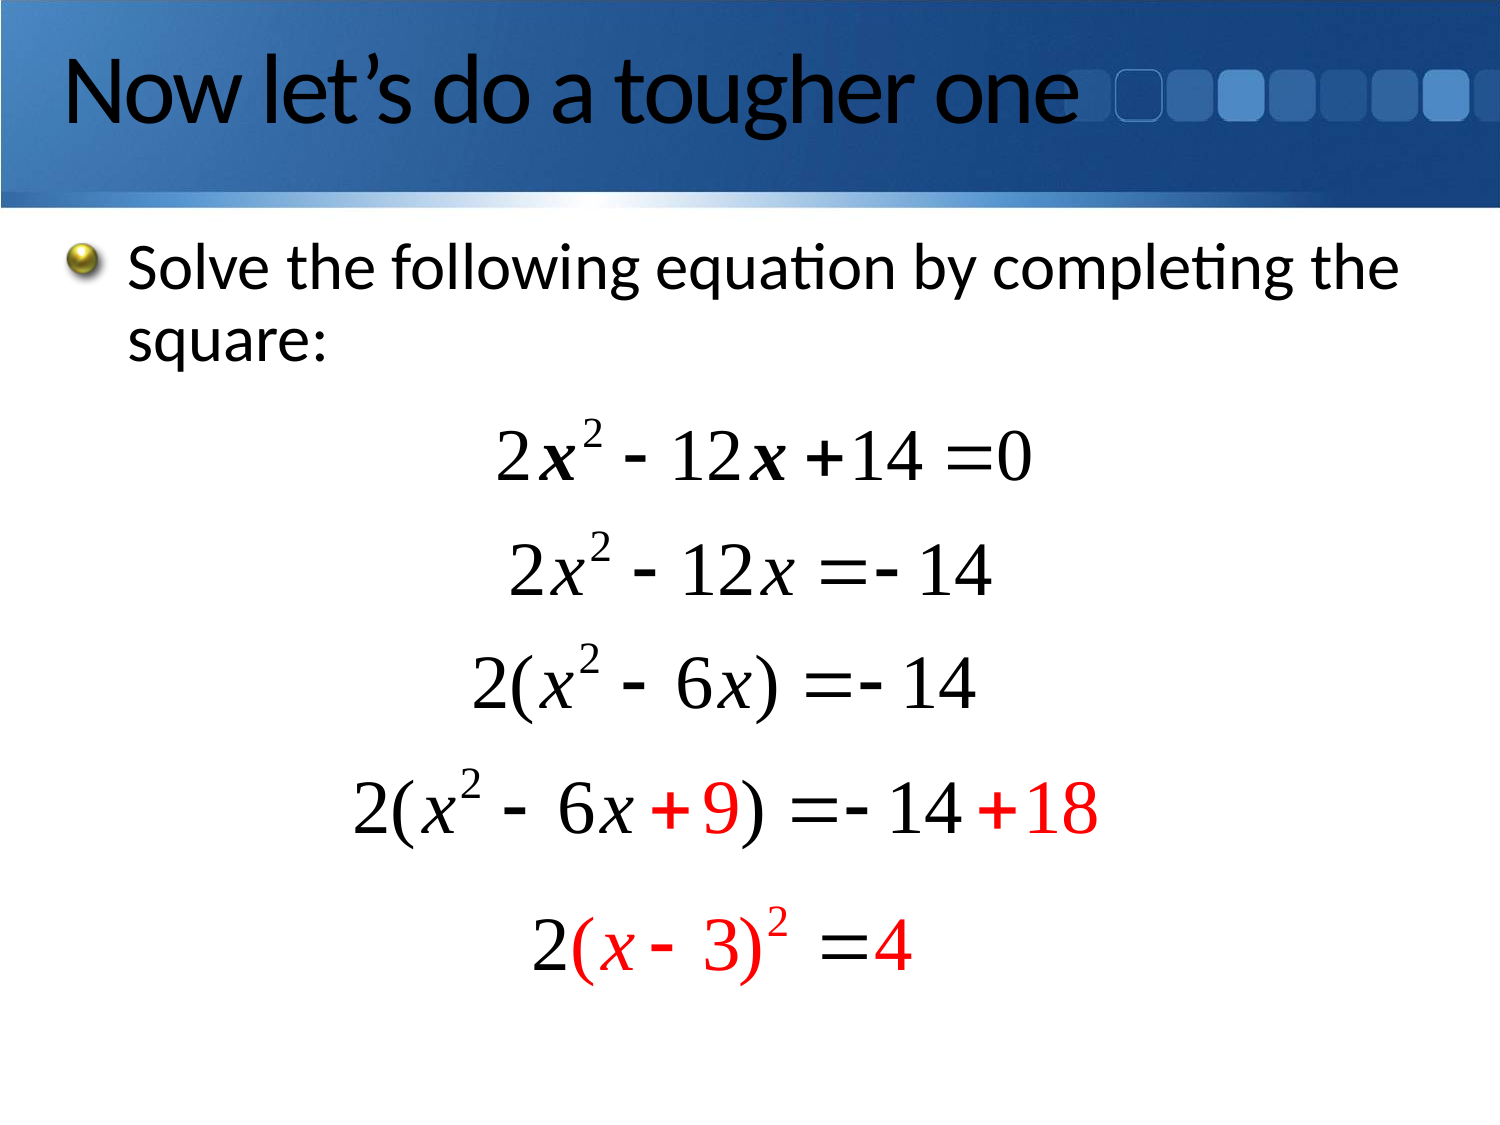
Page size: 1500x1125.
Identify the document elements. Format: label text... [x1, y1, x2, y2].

title Now let’s do a tougher one [62, 37, 1438, 147]
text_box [496, 512, 1004, 616]
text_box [340, 749, 1111, 866]
picture [0, 0, 1500, 1125]
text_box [484, 399, 1050, 500]
list Solve the following equation by completing the square: [62, 231, 1438, 466]
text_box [459, 624, 992, 741]
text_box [519, 887, 925, 1004]
